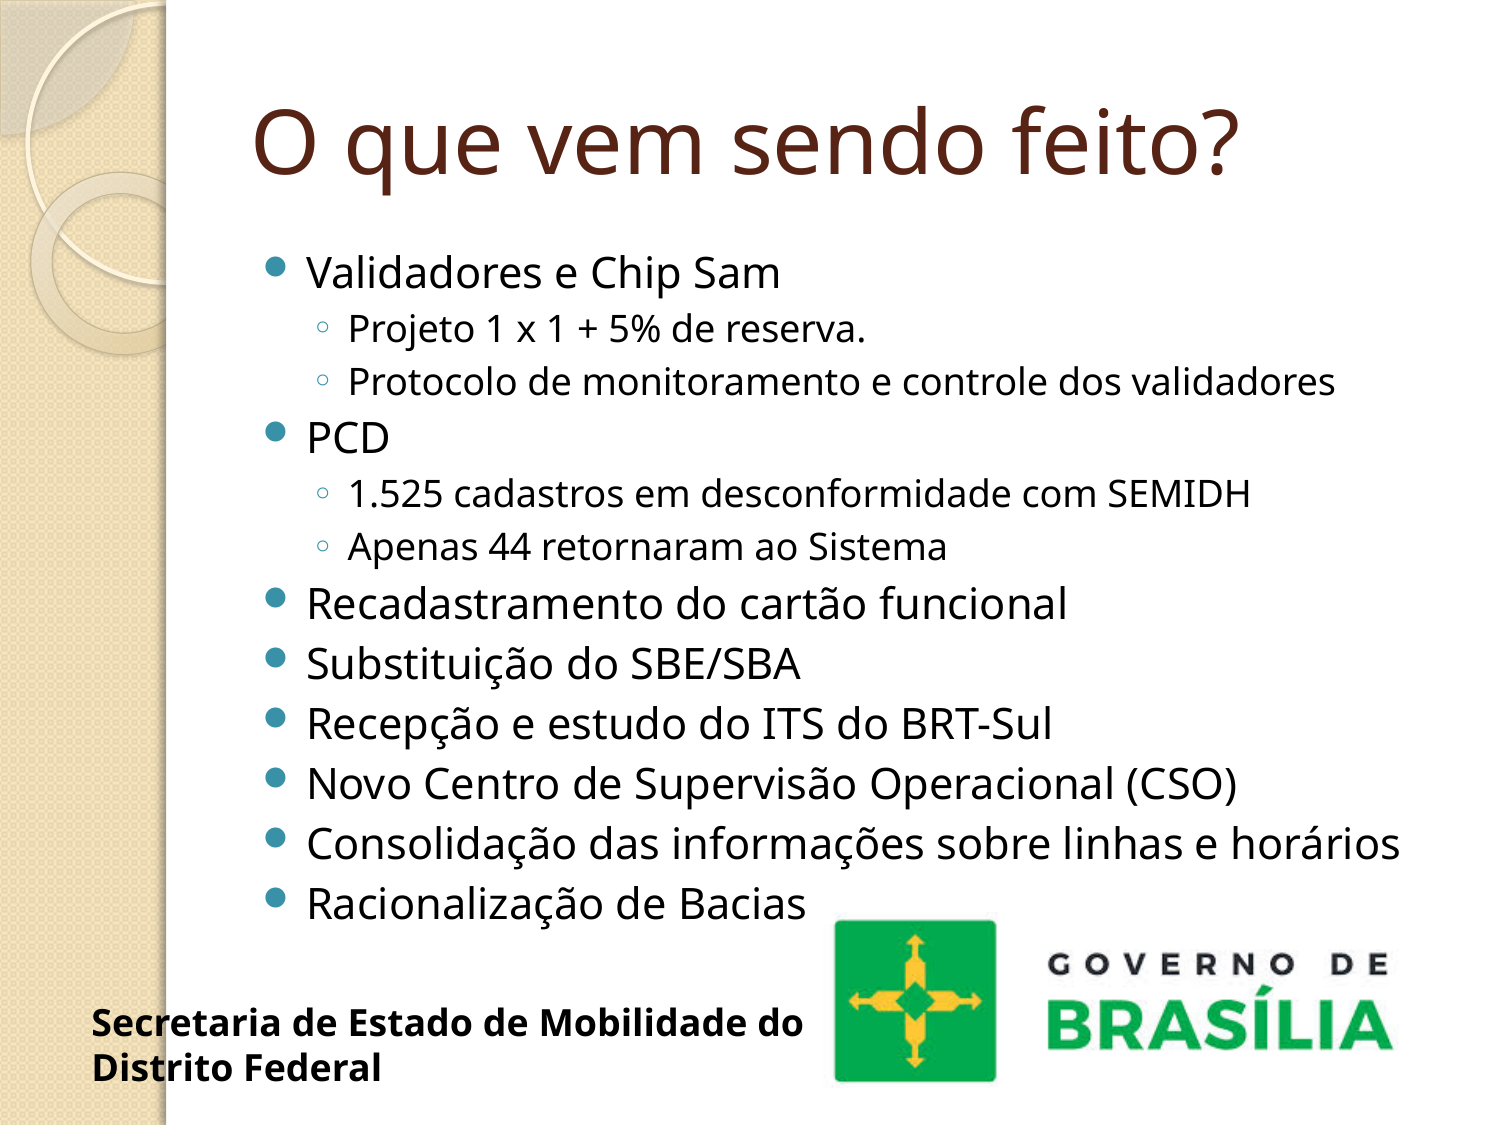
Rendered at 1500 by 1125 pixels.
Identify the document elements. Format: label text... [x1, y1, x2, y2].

title O que vem sendo feito? [235, 45, 1466, 233]
list Validadores e Chip Sam Projeto 1 x 1 + 5% de reserva. Protocolo de monitoramento e controle dos validadores PCD 1.525 cadastros em desconformidade com SEMIDH Apenas 44 retornaram ao Sistema Recadastramento do cartão funcional Substituição do SBE/SBA Recepção e estudo do ITS do BRT-Sul Novo Centro de Supervisão Operacional (CSO) Consolidação das informações sobre linhas e horários Racionalização de Bacias [235, 237, 1466, 941]
picture [823, 941, 1424, 1118]
